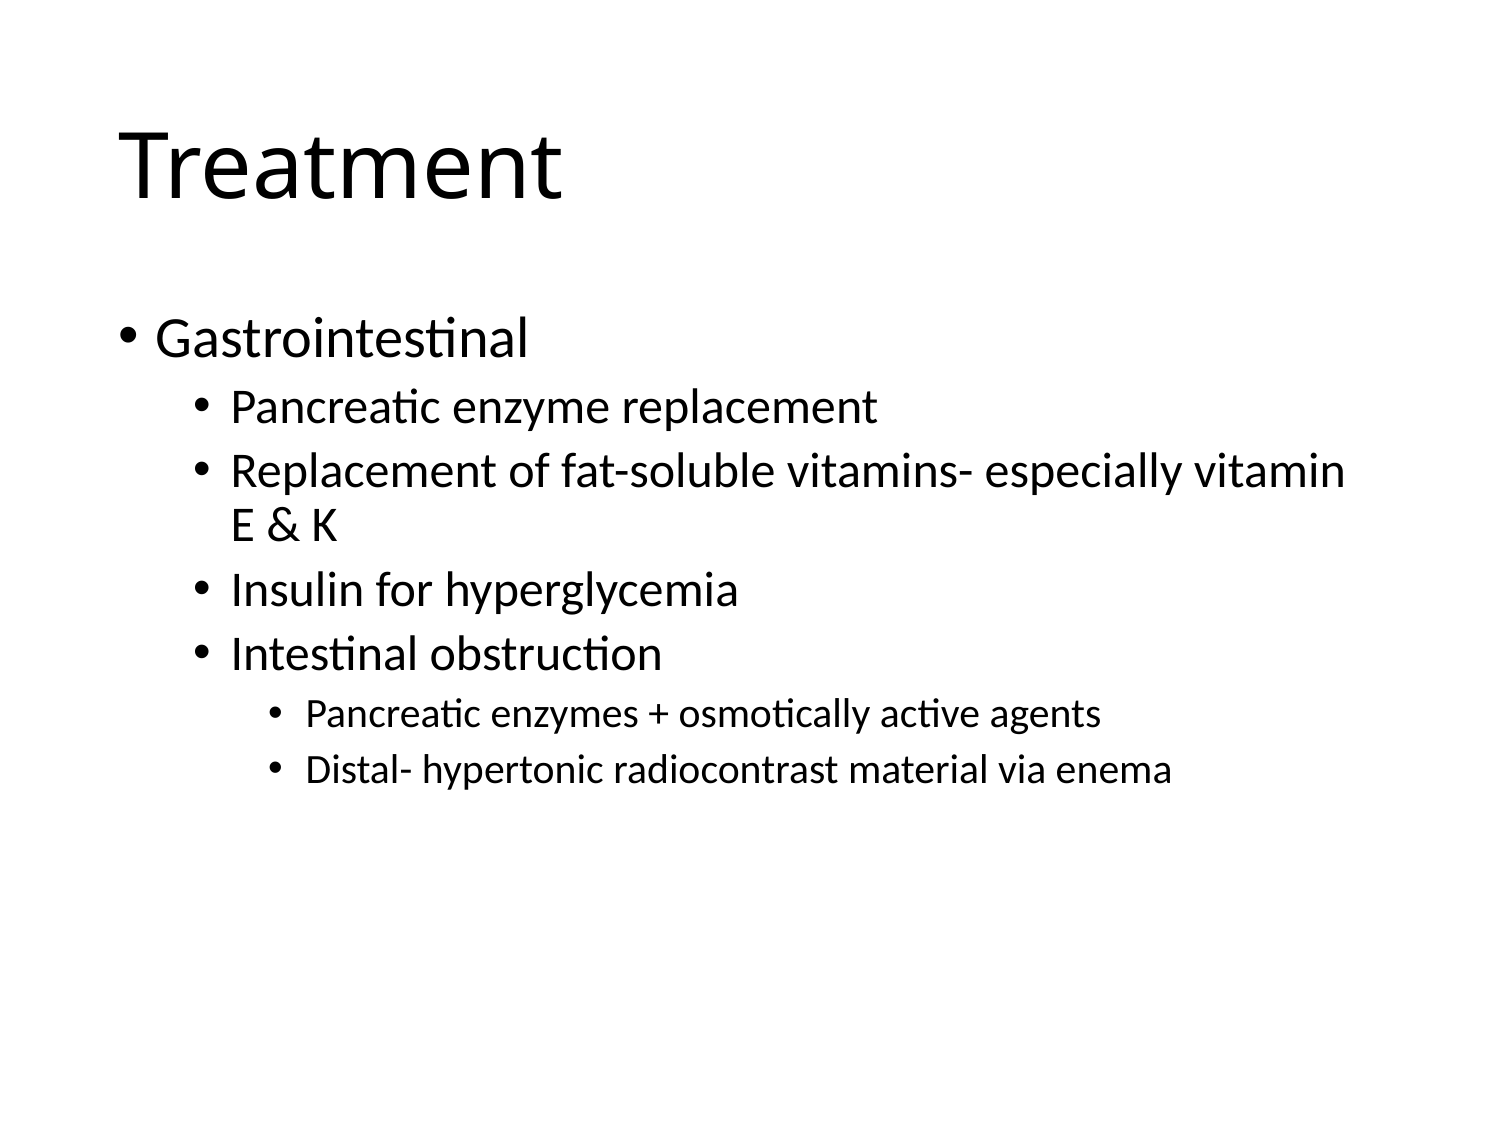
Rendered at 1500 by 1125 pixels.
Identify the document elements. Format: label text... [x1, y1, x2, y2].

list Gastrointestinal Pancreatic enzyme replacement Replacement of fat-soluble vitamins- especially vitamin E & K Insulin for hyperglycemia Intestinal obstruction Pancreatic enzymes + osmotically active agents Distal- hypertonic radiocontrast material via enema [103, 299, 1397, 1014]
title Treatment [103, 59, 1397, 278]
